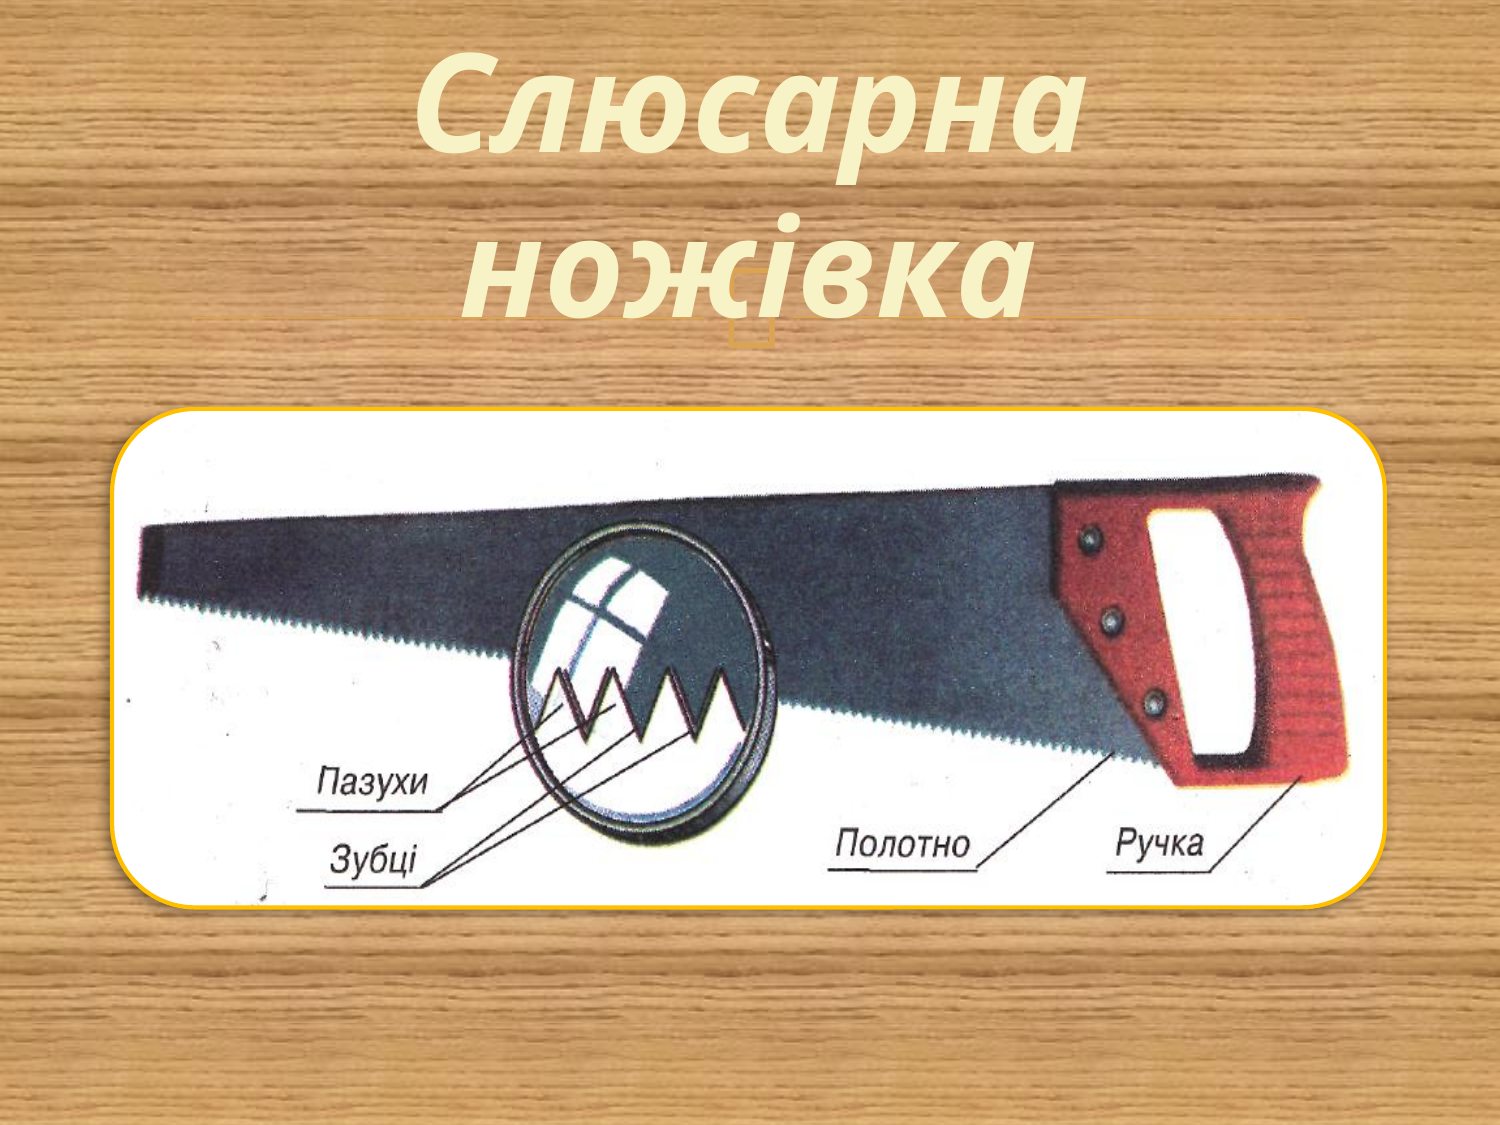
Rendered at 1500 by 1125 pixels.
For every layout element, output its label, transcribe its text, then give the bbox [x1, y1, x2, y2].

title Слюсарна ножівка [112, 93, 1386, 267]
picture [112, 408, 1387, 909]
